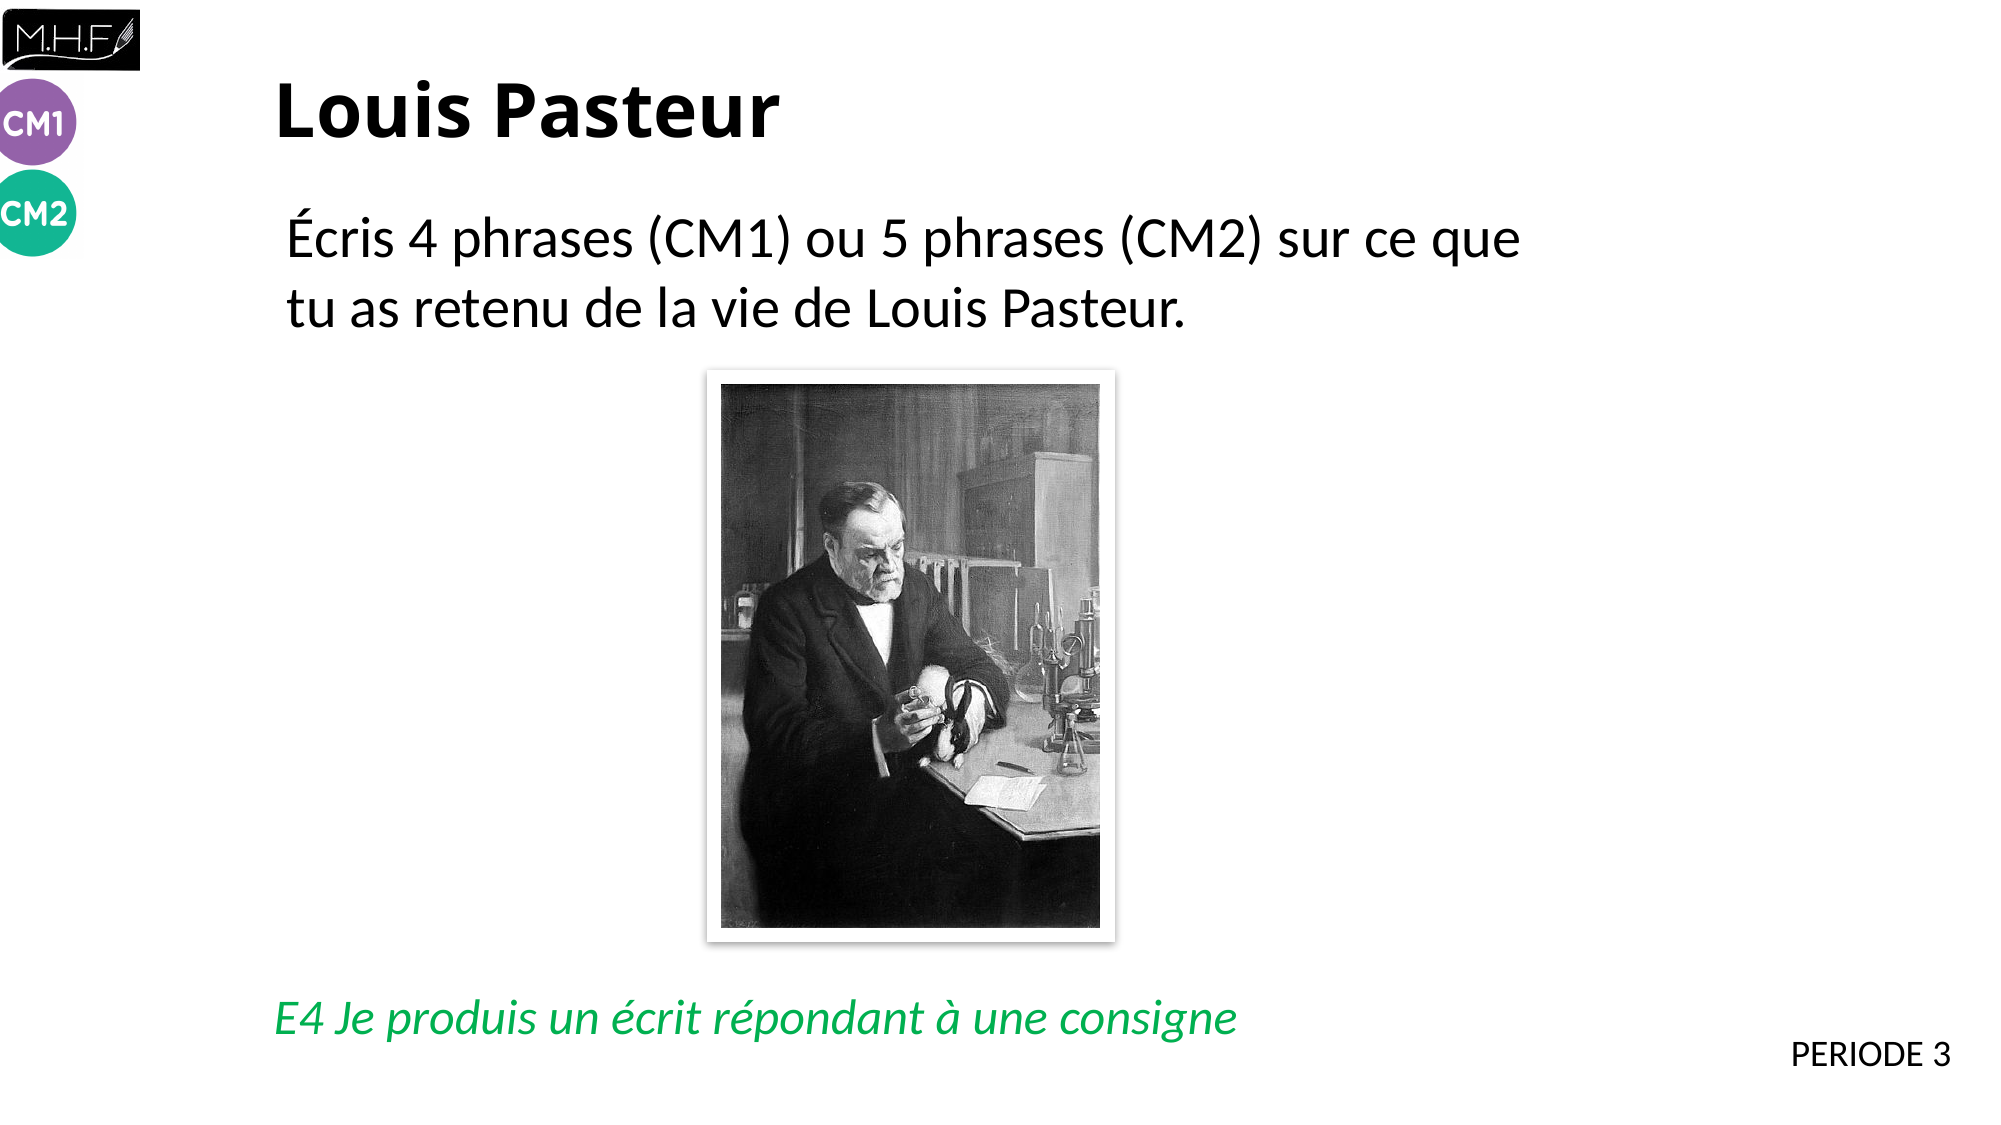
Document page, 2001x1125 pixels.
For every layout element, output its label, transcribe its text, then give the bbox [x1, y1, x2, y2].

text_box Écris 4 phrases (CM1) ou 5 phrases (CM2) sur ce que tu as retenu de la vie de Louis Pasteur. [271, 191, 1597, 357]
text_box PERIODE 3 [1362, 1021, 1967, 1082]
picture [721, 384, 1101, 928]
list E4 Je produis un écrit répondant à une consigne [258, 984, 1383, 1076]
picture [0, 7, 140, 259]
title Louis Pasteur [258, 42, 1609, 185]
